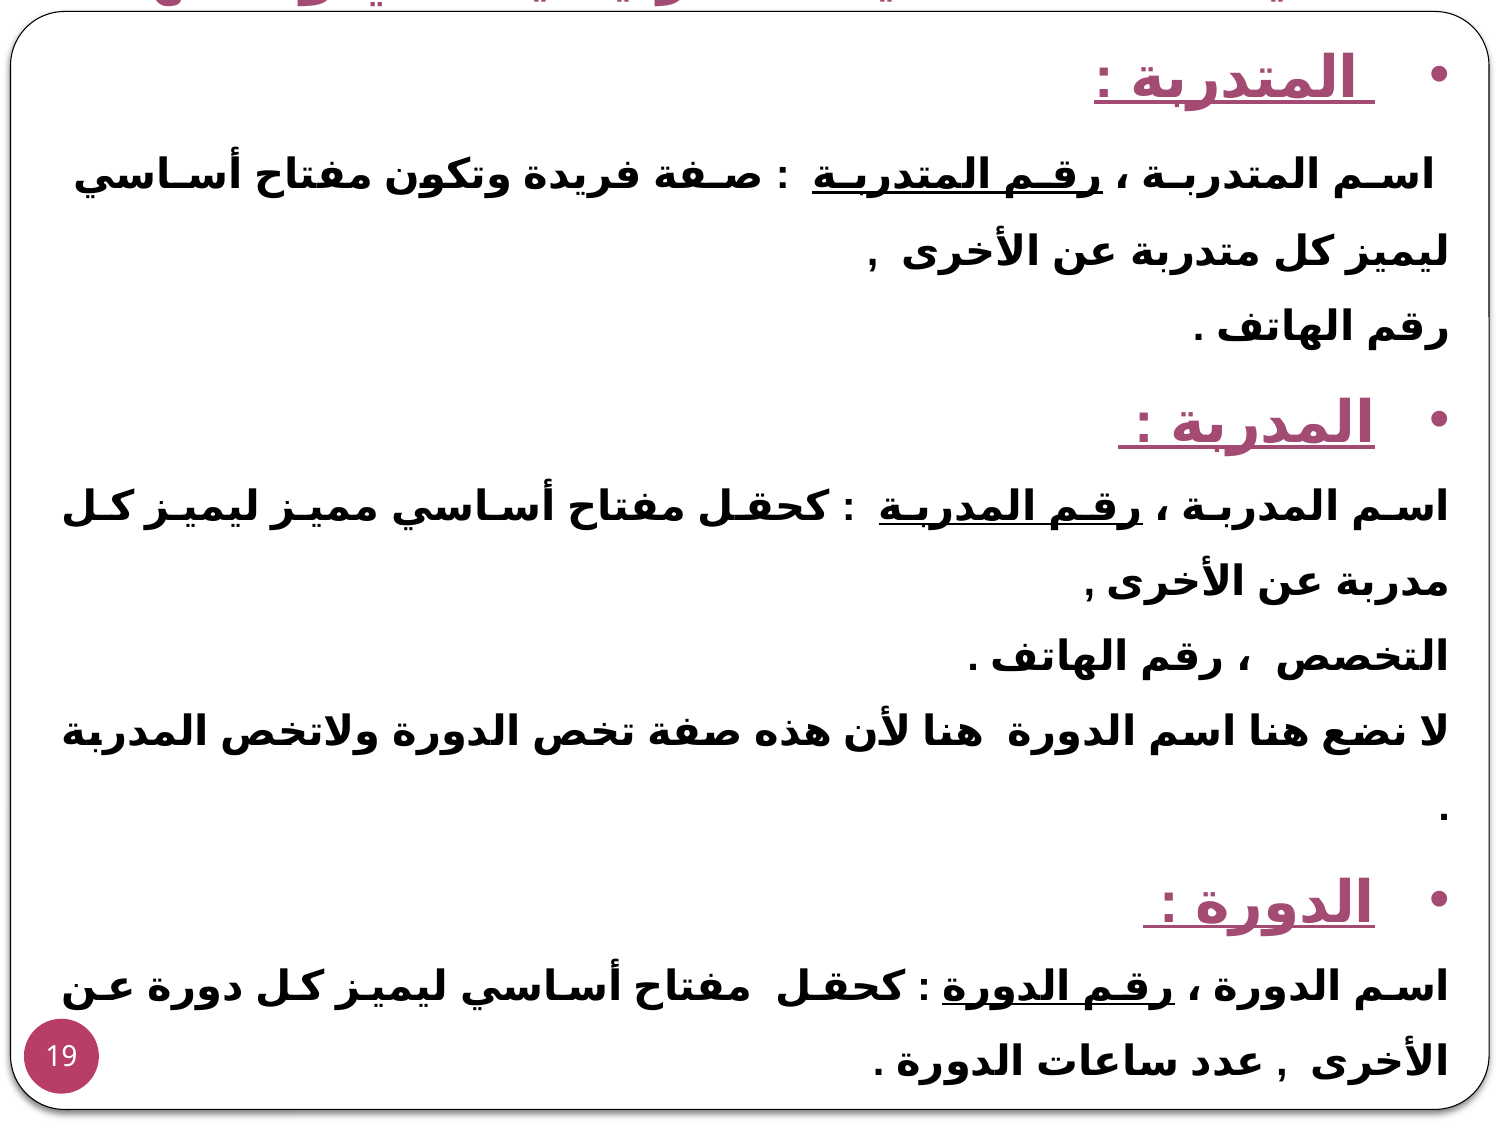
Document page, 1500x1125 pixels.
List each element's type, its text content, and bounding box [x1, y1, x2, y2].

text_box 2. تحديد الصفات للكيانات الرئيسية التي وضعتها : المتدربة : اسم المتدربة ، رقم المتدربة : صفة فريدة وتكون مفتاح أساسي ليميز كل متدربة عن الأخرى , رقم الهاتف . المدربة : اسم المدربة ، رقم المدربة : كحقل مفتاح أساسي مميز ليميز كل مدربة عن الأخرى , التخصص ، رقم الهاتف . لا نضع هنا اسم الدورة هنا لأن هذه صفة تخص الدورة ولاتخص المدربة . الدورة : اسم الدورة ، رقم الدورة : كحقل مفتاح أساسي ليميز كل دورة عن الأخرى , عدد ساعات الدورة . [46, 0, 1465, 1092]
slide_number 19 [23, 1018, 99, 1094]
